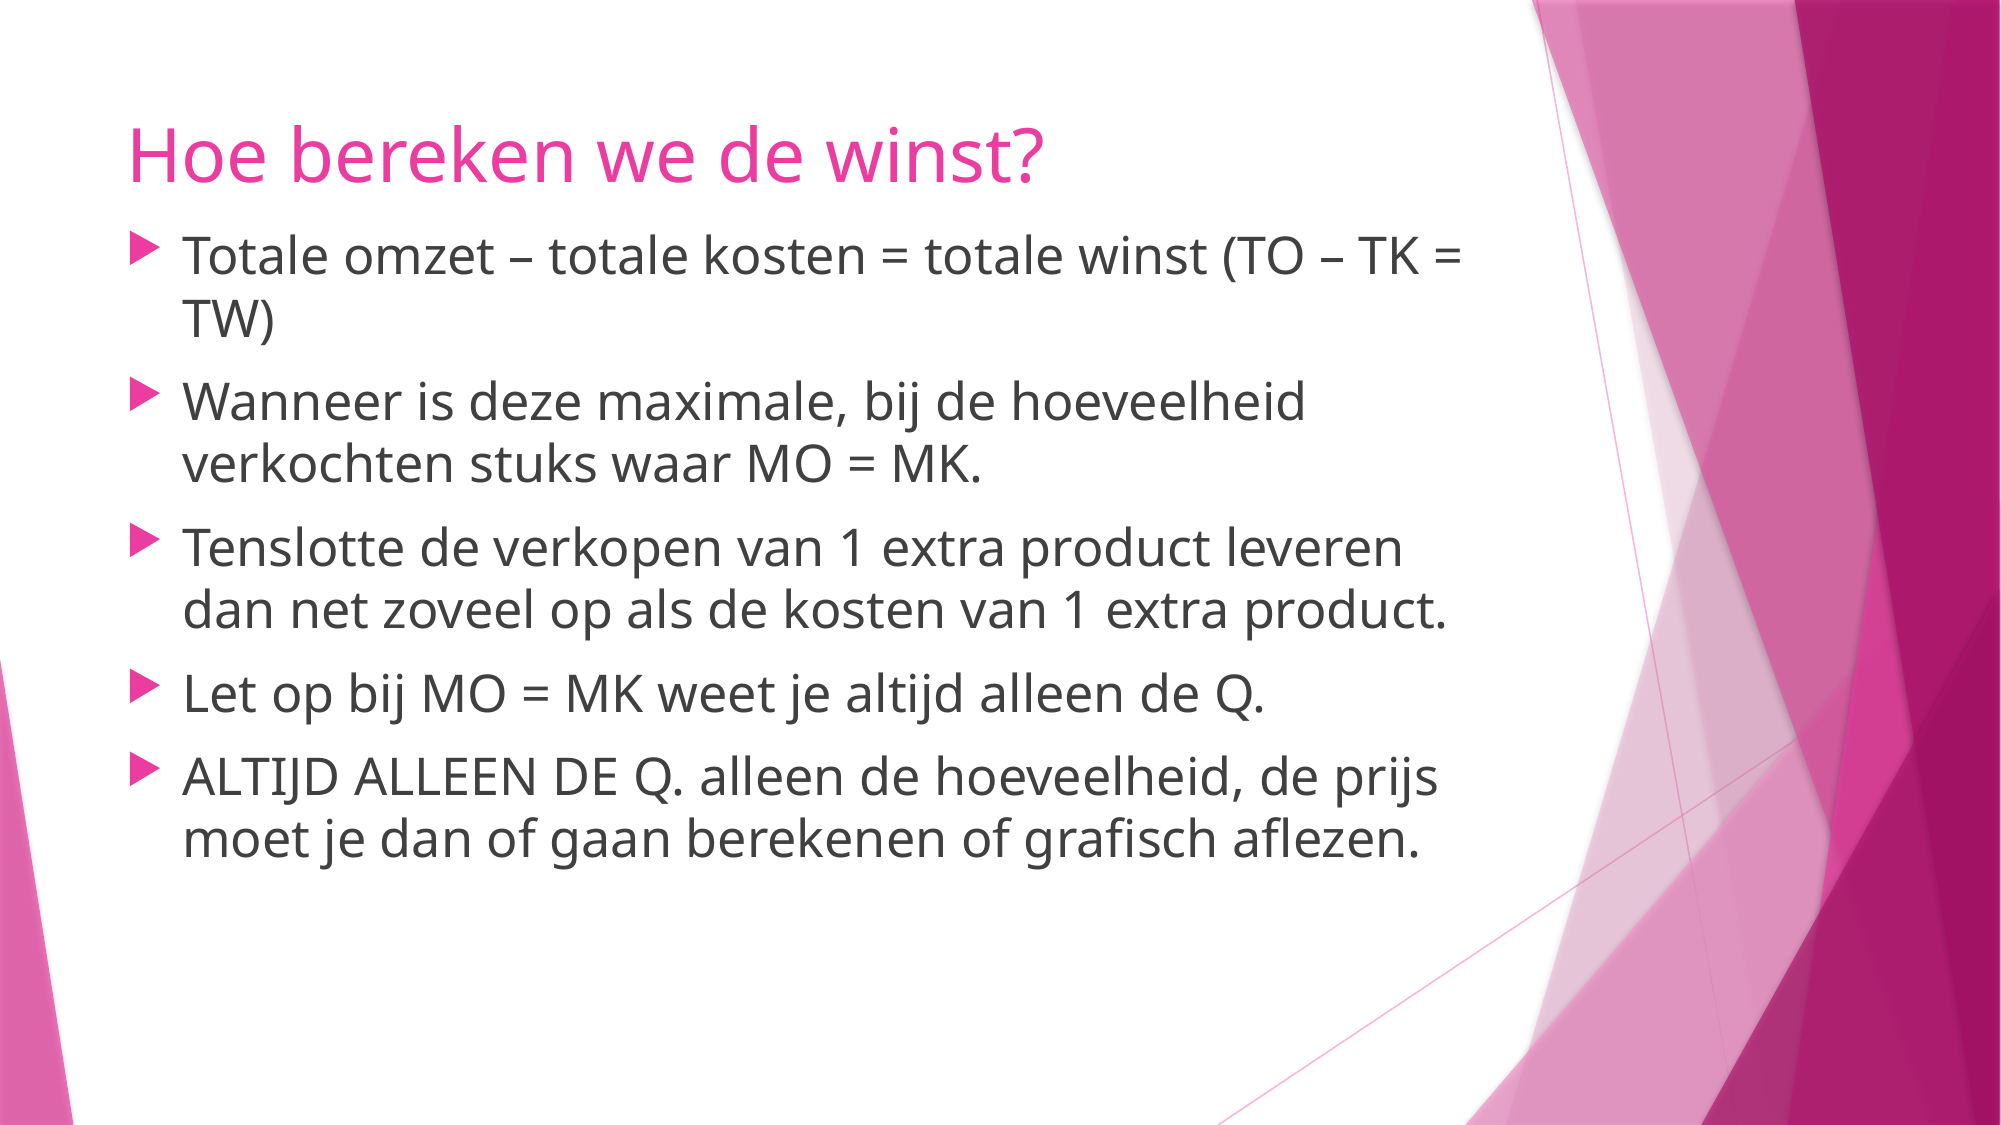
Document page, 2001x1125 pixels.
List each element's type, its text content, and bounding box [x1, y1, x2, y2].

list Totale omzet – totale kosten = totale winst (TO – TK = TW) Wanneer is deze maximale, bij de hoeveelheid verkochten stuks waar MO = MK. Tenslotte de verkopen van 1 extra product leveren dan net zoveel op als de kosten van 1 extra product. Let op bij MO = MK weet je altijd alleen de Q. ALTIJD ALLEEN DE Q. alleen de hoeveelheid, de prijs moet je dan of gaan berekenen of grafisch aflezen. [111, 215, 1522, 992]
title Hoe bereken we de winst? [111, 99, 1522, 215]
